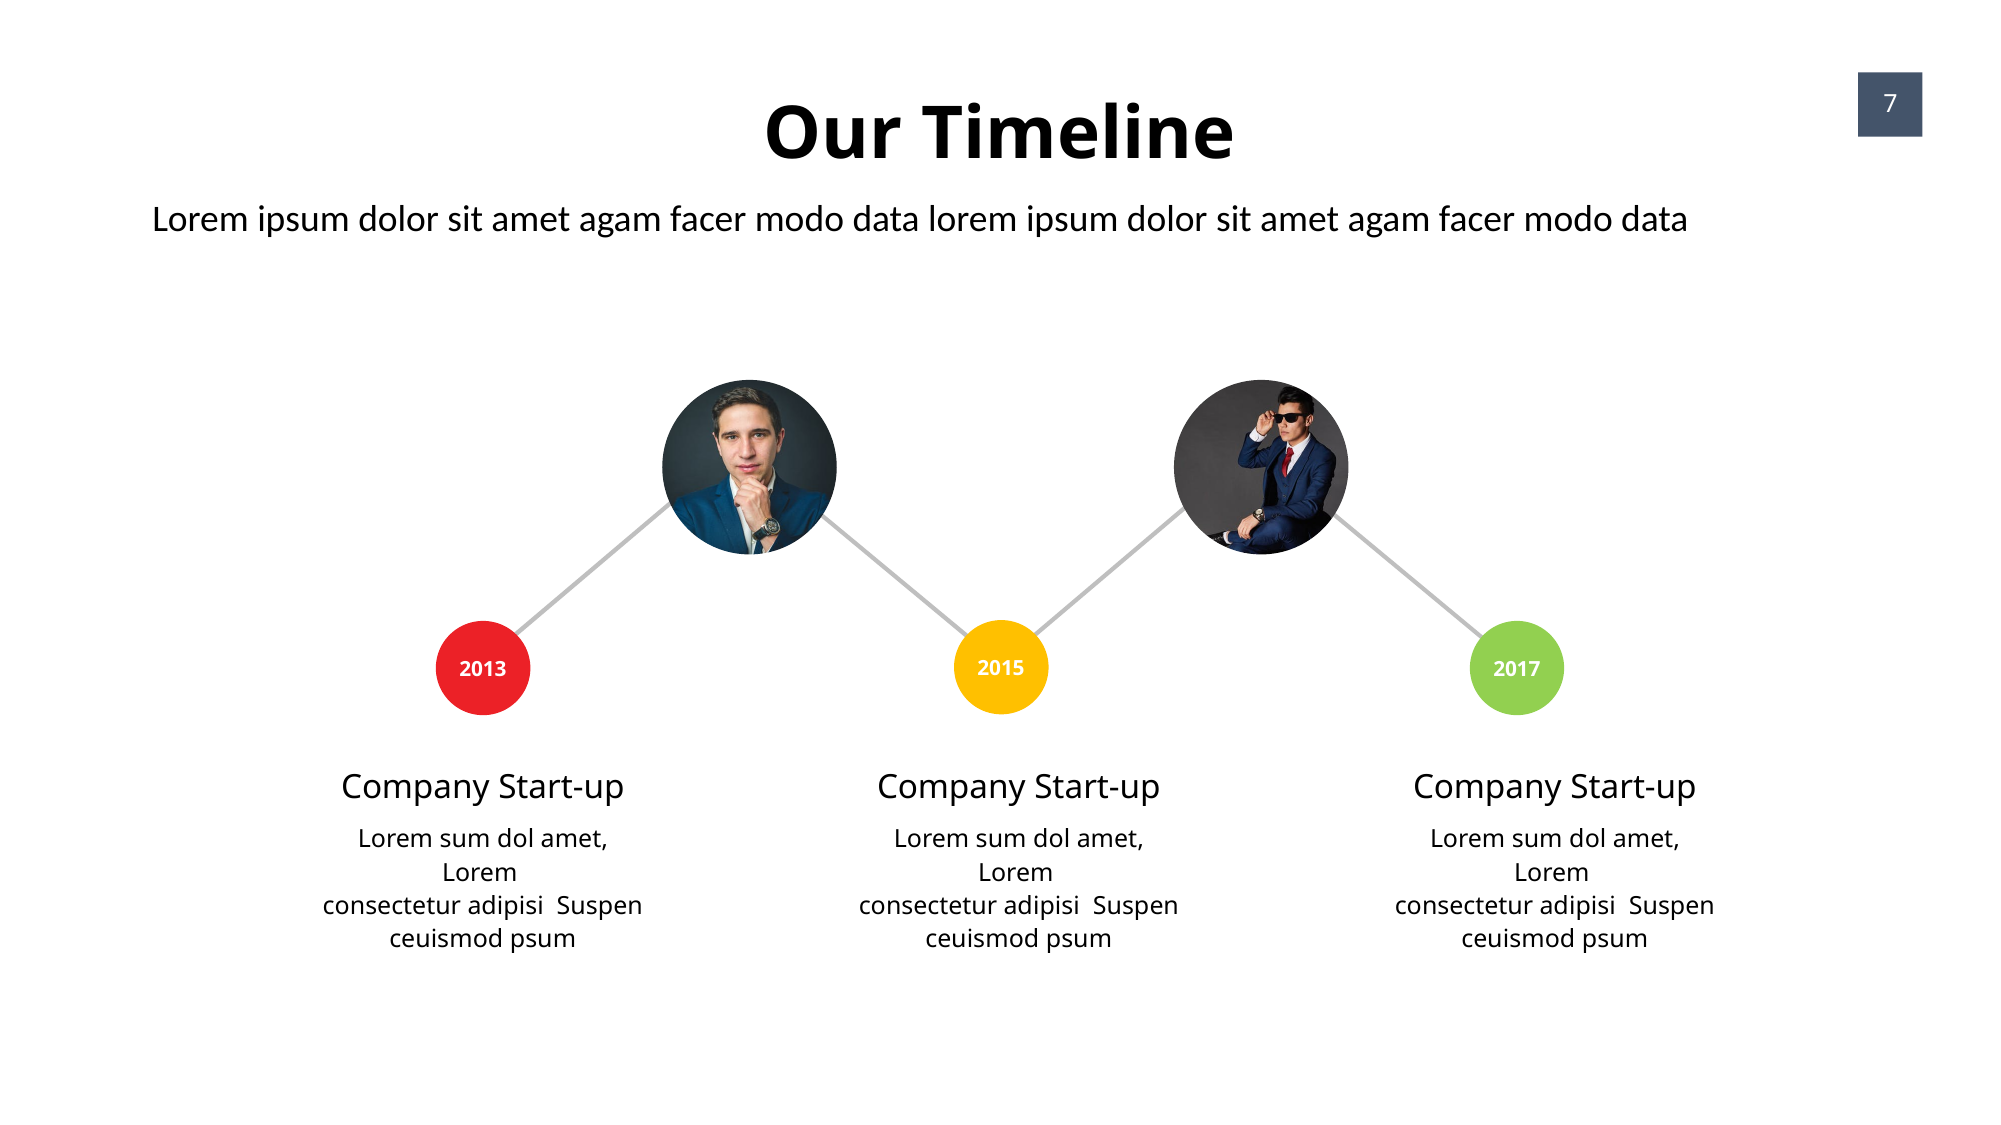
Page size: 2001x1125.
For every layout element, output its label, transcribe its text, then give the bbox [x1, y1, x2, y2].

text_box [1363, 757, 1747, 929]
text_box [1034, 514, 1173, 636]
picture [1173, 379, 1349, 555]
title Our Timeline [137, 78, 1863, 191]
picture [662, 379, 837, 555]
slide_number 7 [1863, 78, 1927, 130]
subtitle Lorem ipsum dolor sit amet agam facer modo data lorem ipsum dolor sit amet agam facer modo data [137, 191, 1863, 227]
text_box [827, 757, 1211, 929]
text_box [435, 620, 531, 716]
text_box [954, 620, 1049, 715]
text_box 2017 [1478, 647, 1556, 688]
text_box [514, 507, 662, 636]
text_box [837, 525, 967, 637]
text_box 2015 [962, 647, 1040, 687]
text_box [1349, 524, 1483, 638]
text_box [1469, 620, 1565, 716]
text_box 2013 [444, 647, 522, 688]
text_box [291, 757, 675, 929]
